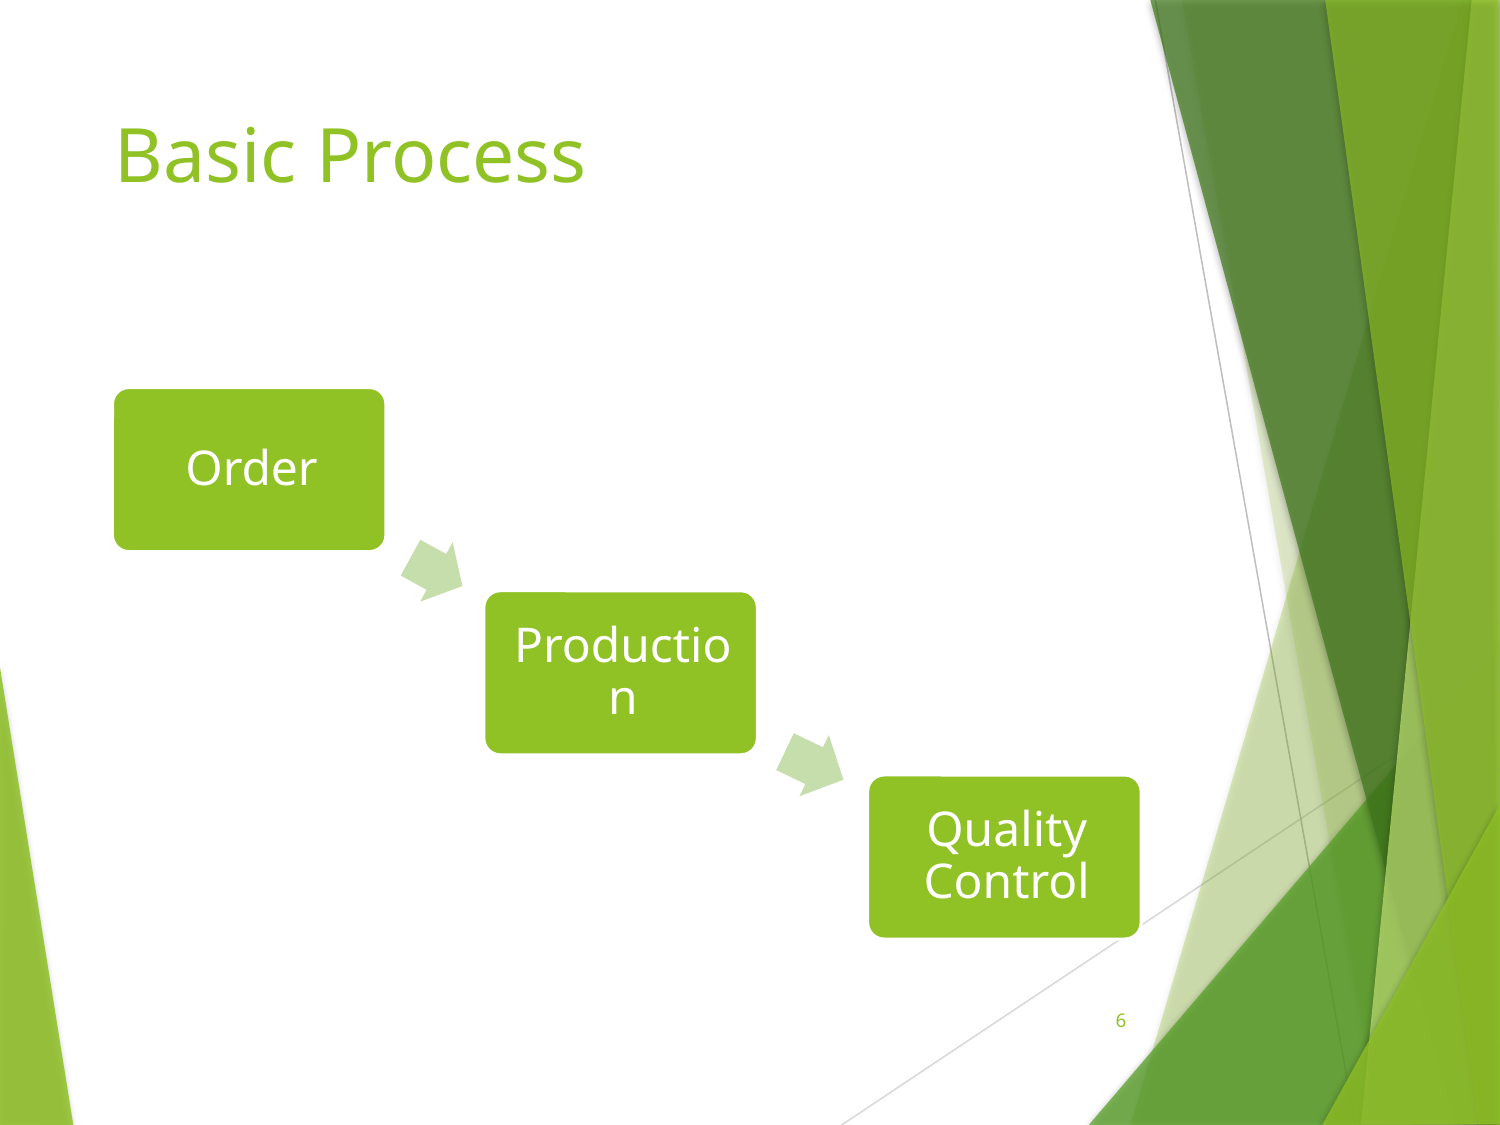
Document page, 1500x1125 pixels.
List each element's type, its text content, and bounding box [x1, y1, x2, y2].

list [99, 353, 1142, 992]
slide_number 6 [1057, 999, 1142, 1051]
title Basic Process [99, 99, 1142, 317]
